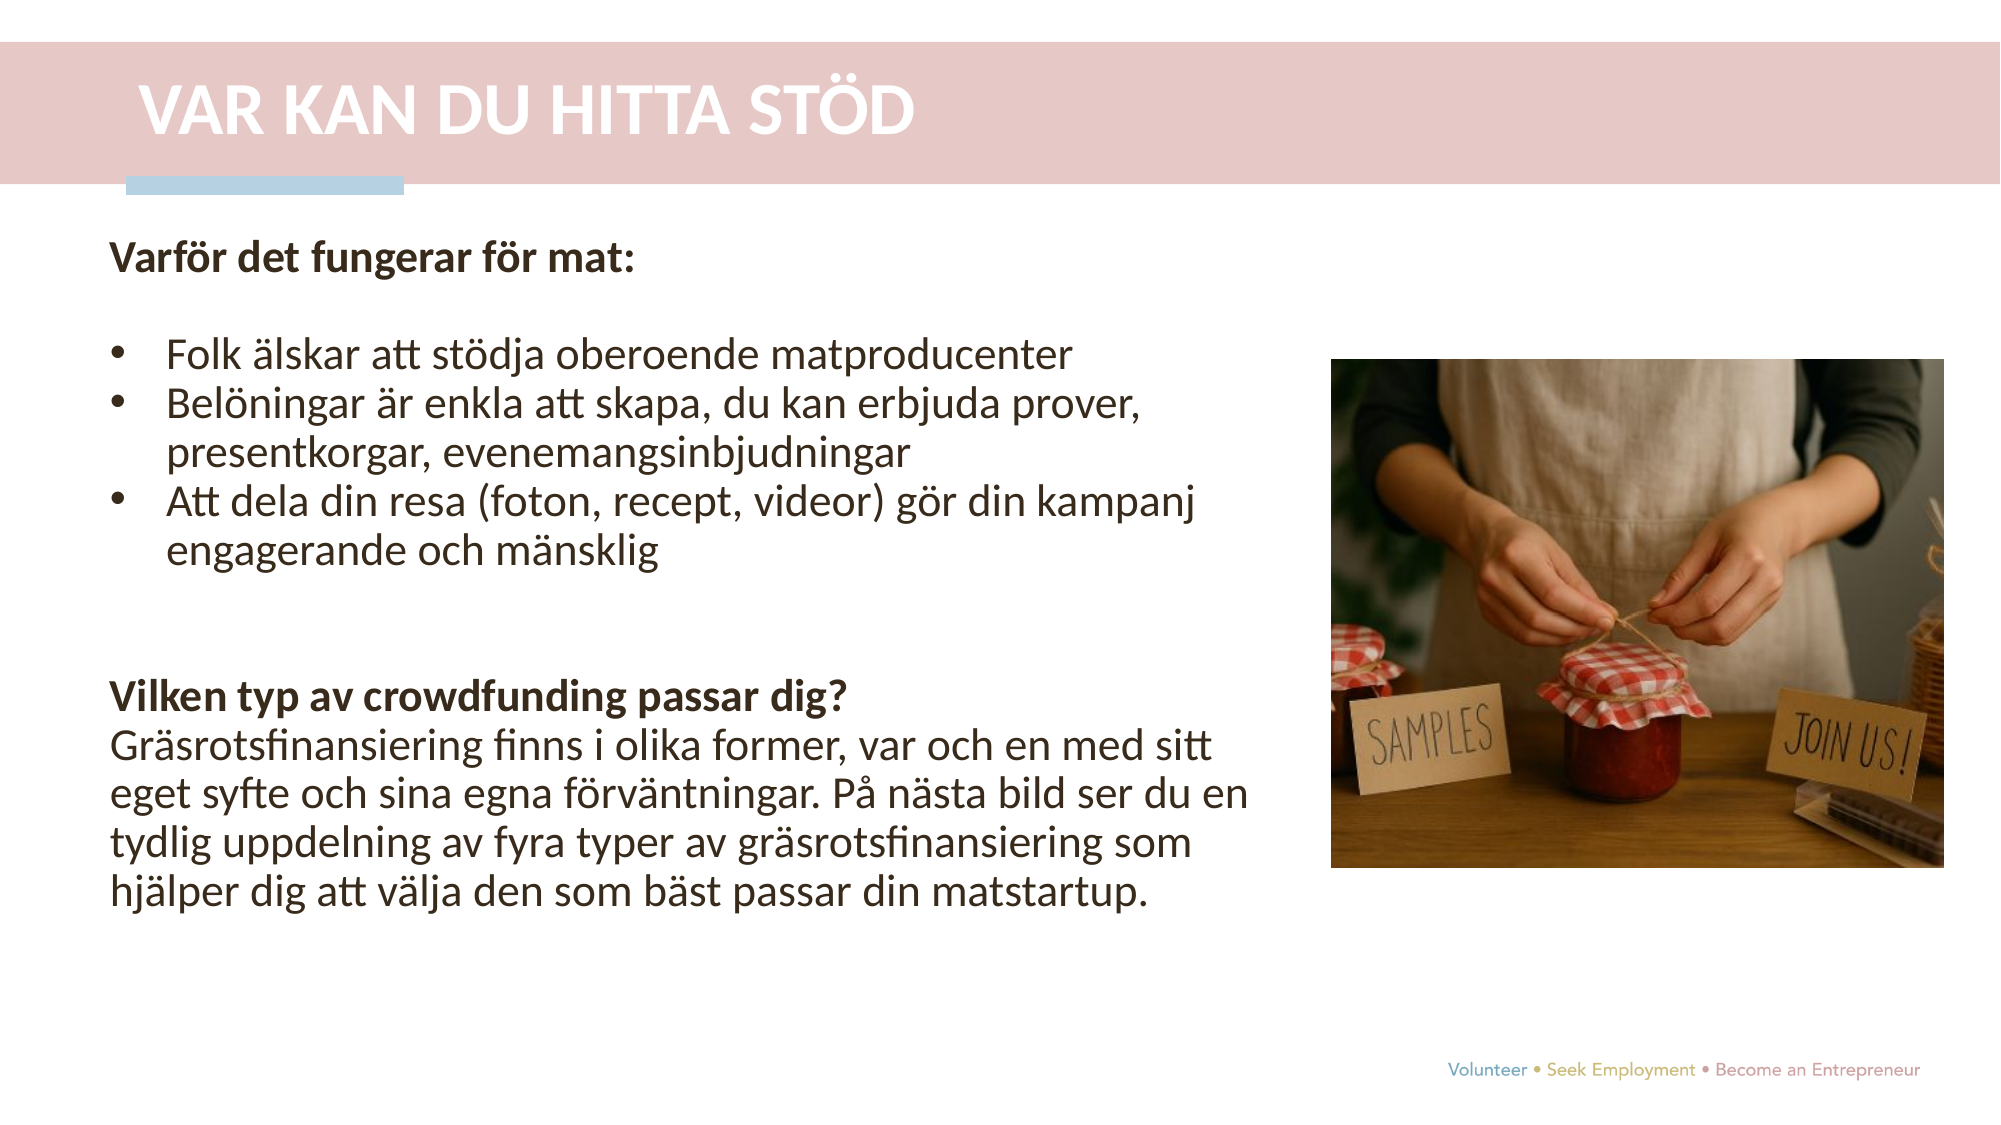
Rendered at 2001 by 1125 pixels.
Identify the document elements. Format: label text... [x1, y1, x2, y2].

picture [1331, 359, 1944, 868]
list VAR KAN DU HITTA STÖD [123, 51, 1913, 170]
picture [1418, 1046, 1971, 1103]
text_box Varför det fungerar för mat: Folk älskar att stödja oberoende matproducenter Belöningar är enkla att skapa, du kan erbjuda prover, presentkorgar, evenemangsinbjudningar Att dela din resa (foton, recept, videor) gör din kampanj engagerande och mänsklig Vilken typ av crowdfunding passar dig? Gräsrotsfinansiering finns i olika former, var och en med sitt eget syfte och sina egna förväntningar. På nästa bild ser du en tydlig uppdelning av fyra typer av gräsrotsfinansiering som hjälper dig att välja den som bäst passar din matstartup. [94, 225, 1286, 780]
